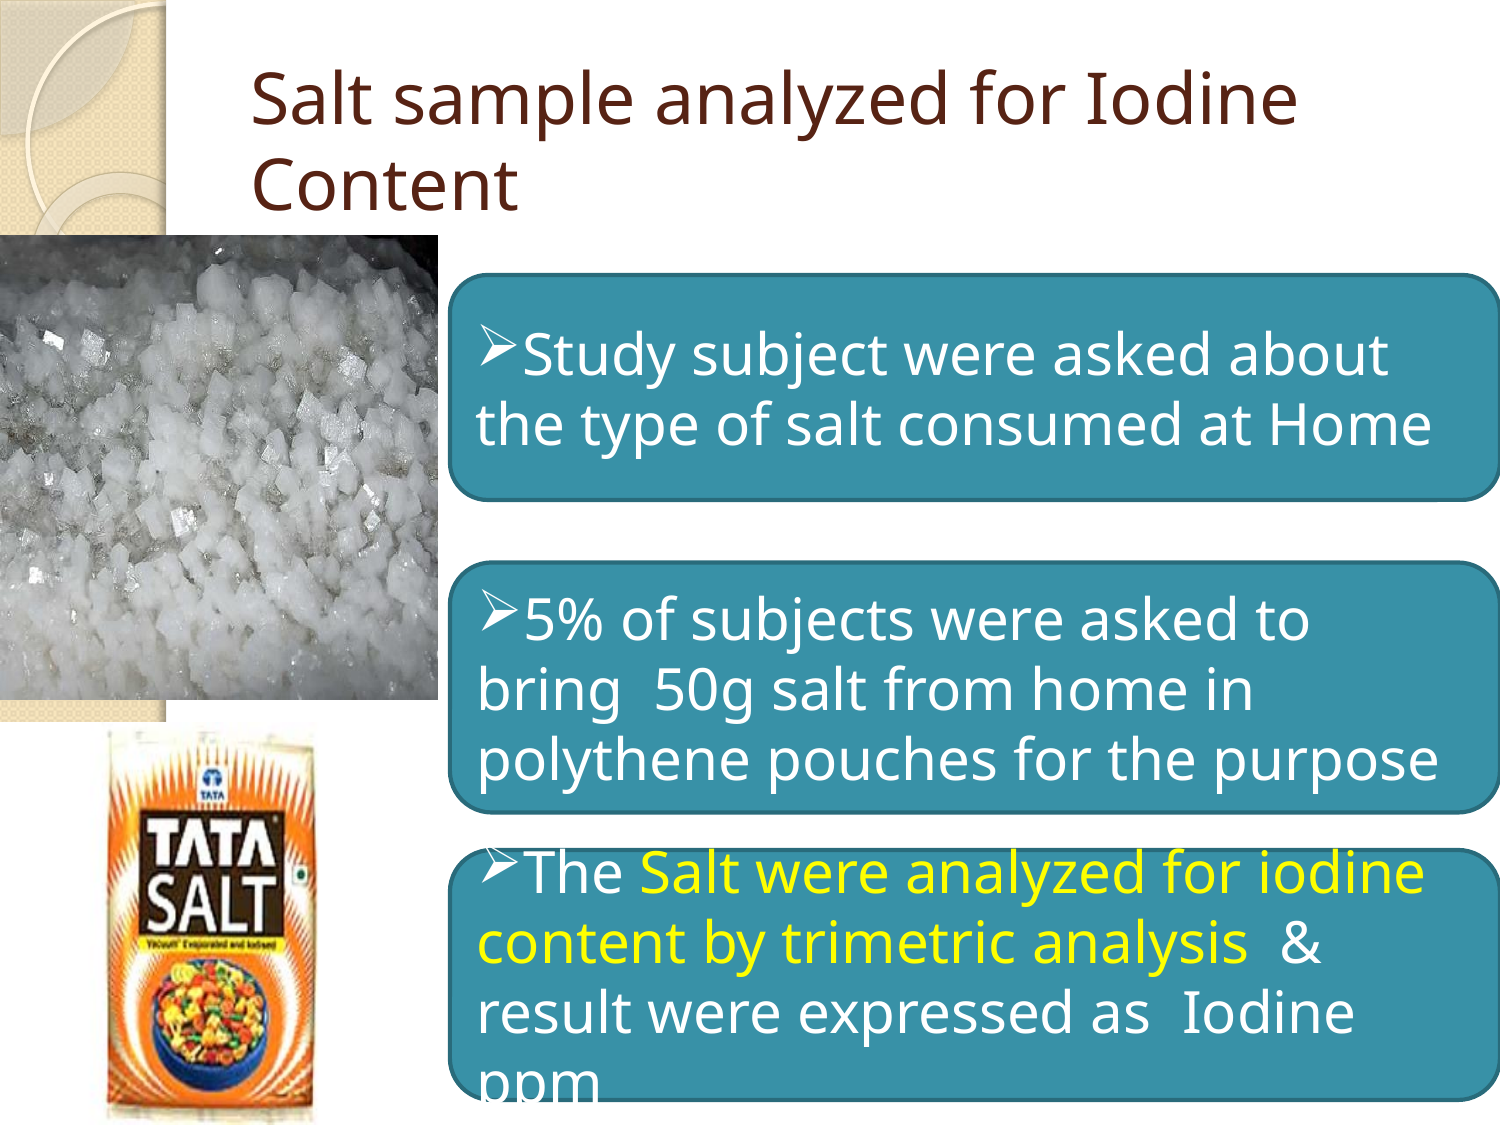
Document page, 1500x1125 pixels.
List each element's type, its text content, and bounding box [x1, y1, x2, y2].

text_box The Salt were analyzed for iodine content by trimetric analysis & result were expressed as Iodine ppm [447, 847, 1500, 1103]
title Salt sample analyzed for Iodine Content [235, 45, 1466, 233]
text_box Study subject were asked about the type of salt consumed at Home [447, 272, 1500, 503]
picture [0, 235, 438, 701]
text_box 5% of subjects were asked to bring 50g salt from home in polythene pouches for the purpose [447, 560, 1500, 815]
picture [0, 721, 426, 1125]
